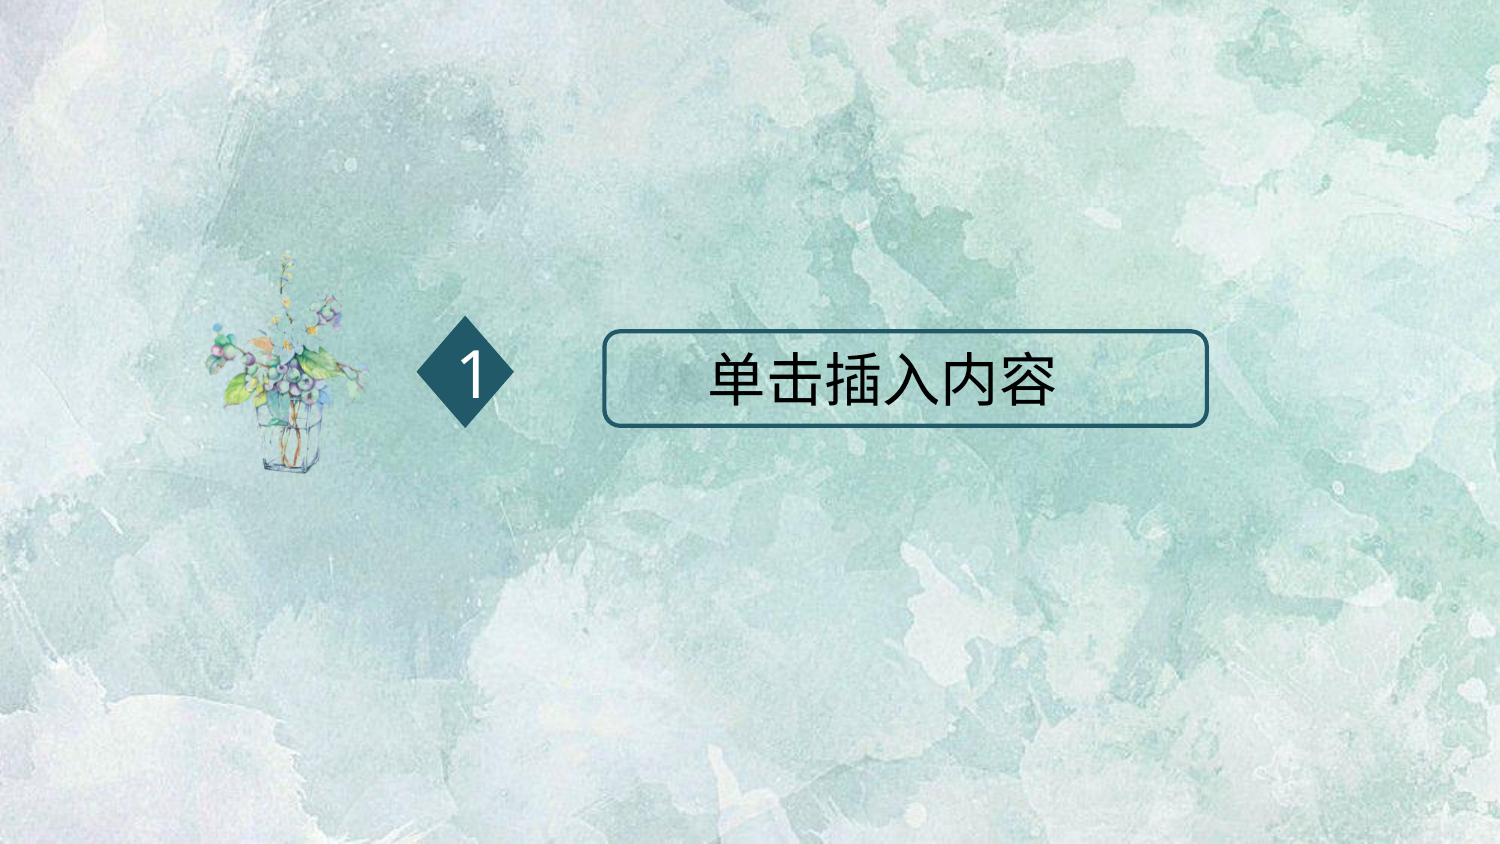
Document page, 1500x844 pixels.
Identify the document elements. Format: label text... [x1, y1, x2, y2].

picture [0, 0, 1500, 844]
text_box 单击插入内容 [693, 336, 1073, 421]
text_box [602, 329, 1209, 428]
text_box 1 [414, 313, 516, 431]
